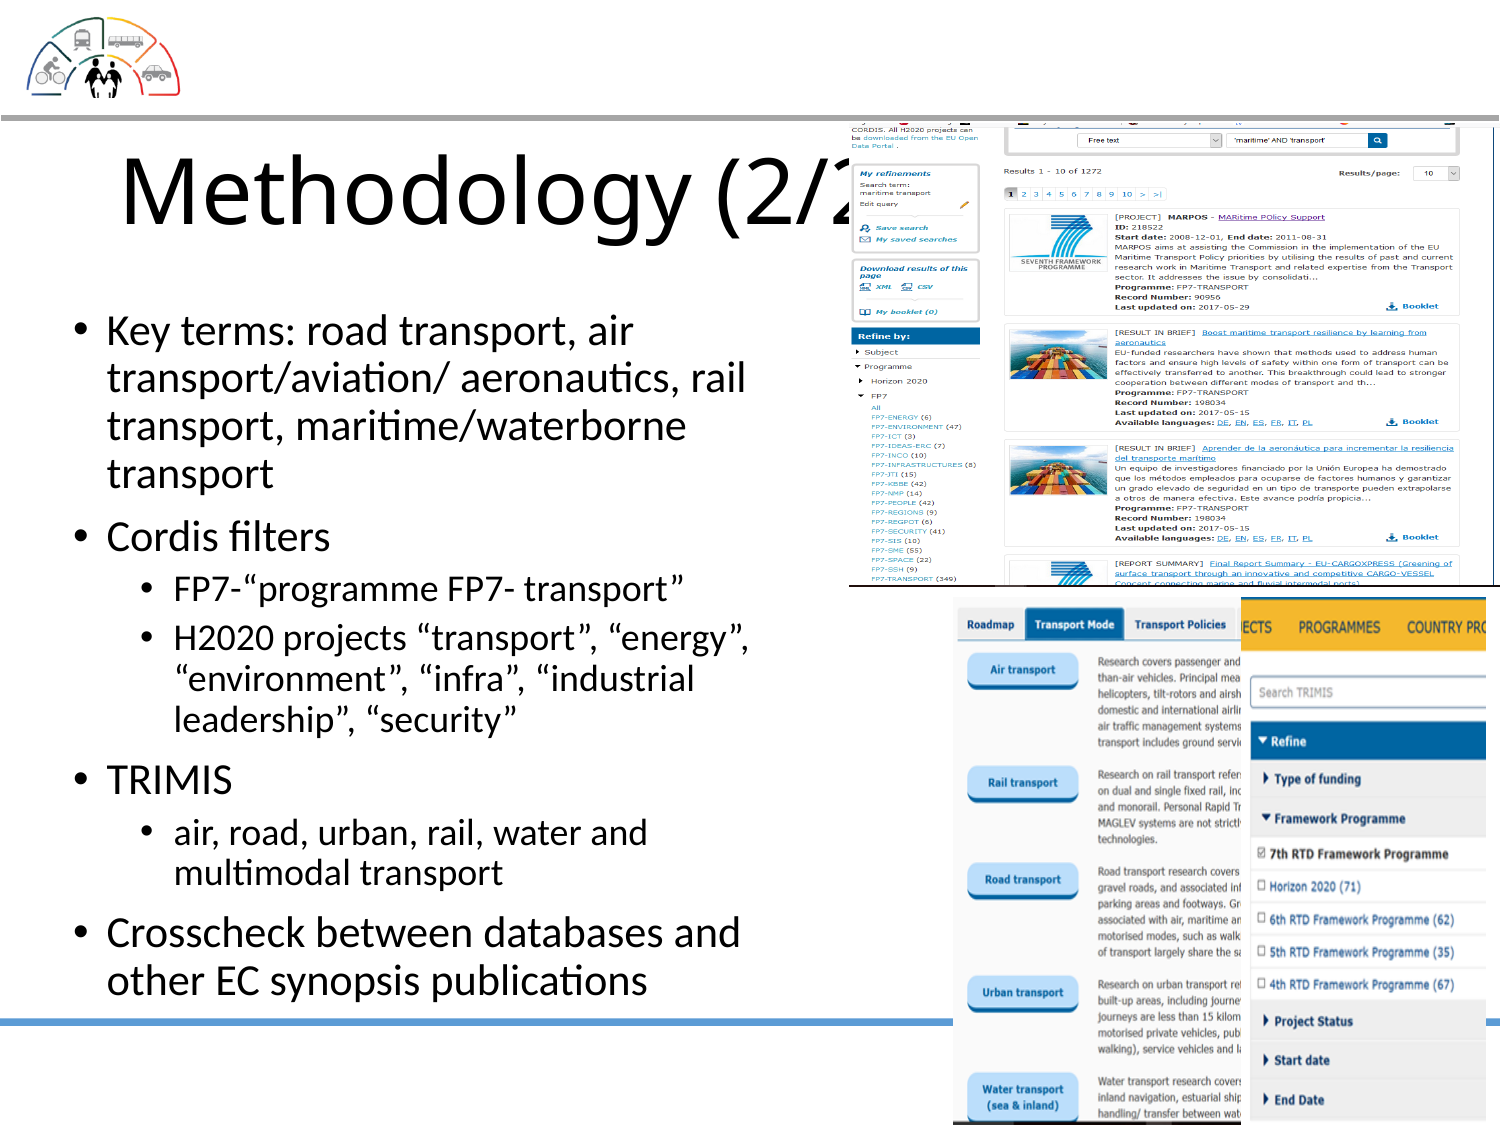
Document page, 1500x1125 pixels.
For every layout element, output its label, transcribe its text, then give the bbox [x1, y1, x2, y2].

title Methodology (2/2) [103, 123, 849, 268]
list Key terms: road transport, air transport/aviation/ aeronautics, rail transport, maritime/waterborne transport Cordis filters FP7-“programme FP7- transport” H2020 projects “transport”, “energy”, “environment”, “infra”, “industrial leadership”, “security” TRIMIS air, road, urban, rail, water and multimodal transport Crosscheck between databases and other EC synopsis publications [58, 299, 849, 1014]
picture [953, 597, 1486, 1125]
picture [15, 12, 190, 108]
picture [849, 123, 1500, 587]
